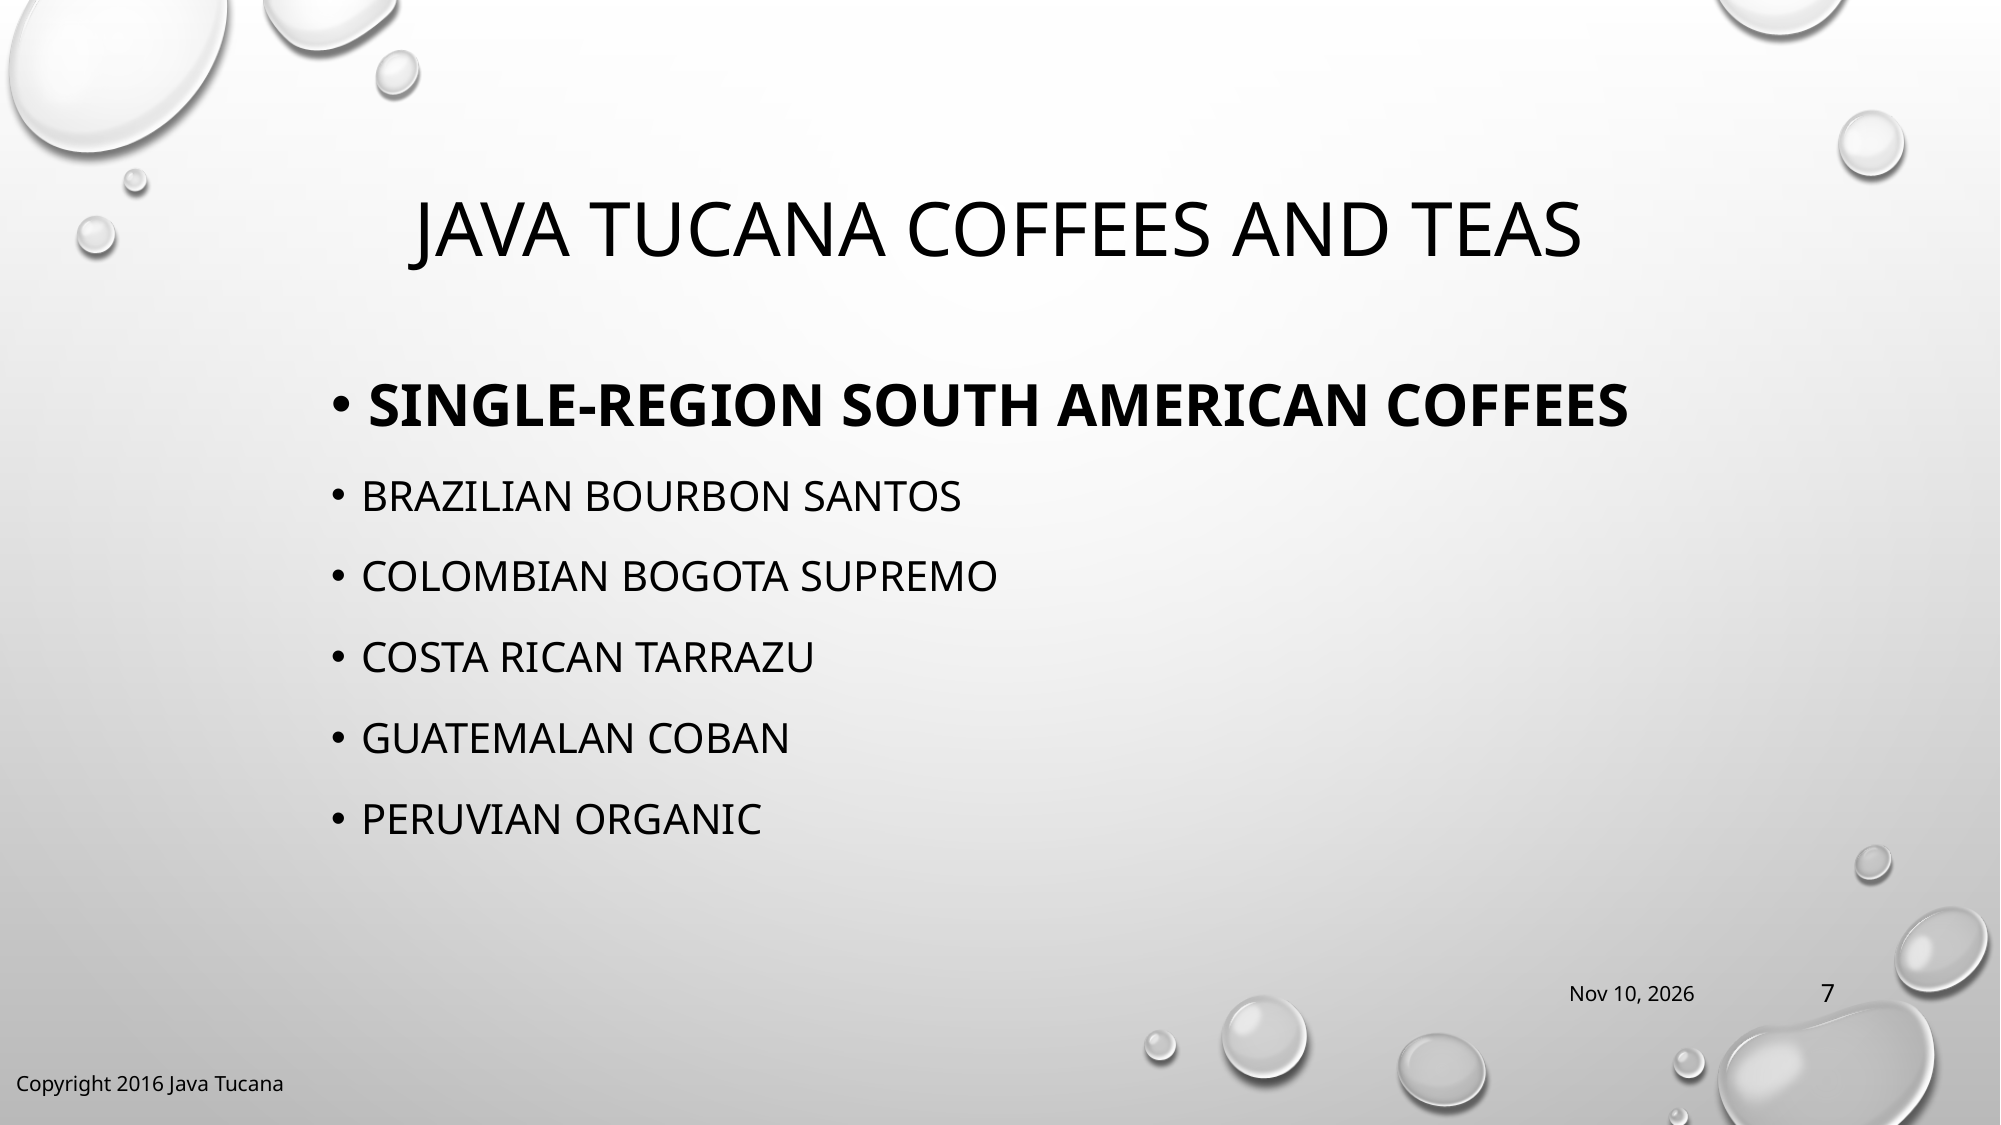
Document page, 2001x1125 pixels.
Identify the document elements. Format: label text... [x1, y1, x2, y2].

list Single-region South American coffees Brazilian Bourbon Santos Colombian Bogota Supremo Costa Rican Tarrazu Guatemalan Coban Peruvian Organic [316, 347, 1694, 1005]
picture [0, 0, 2000, 1125]
footer Copyright 2016 Java Tucana [1, 1055, 1096, 1116]
slide_number 9-Feb-16 [1259, 965, 1710, 1025]
slide_number 7 [1724, 965, 1851, 1025]
title Java Tucana Coffees and Teas [149, 101, 1851, 364]
